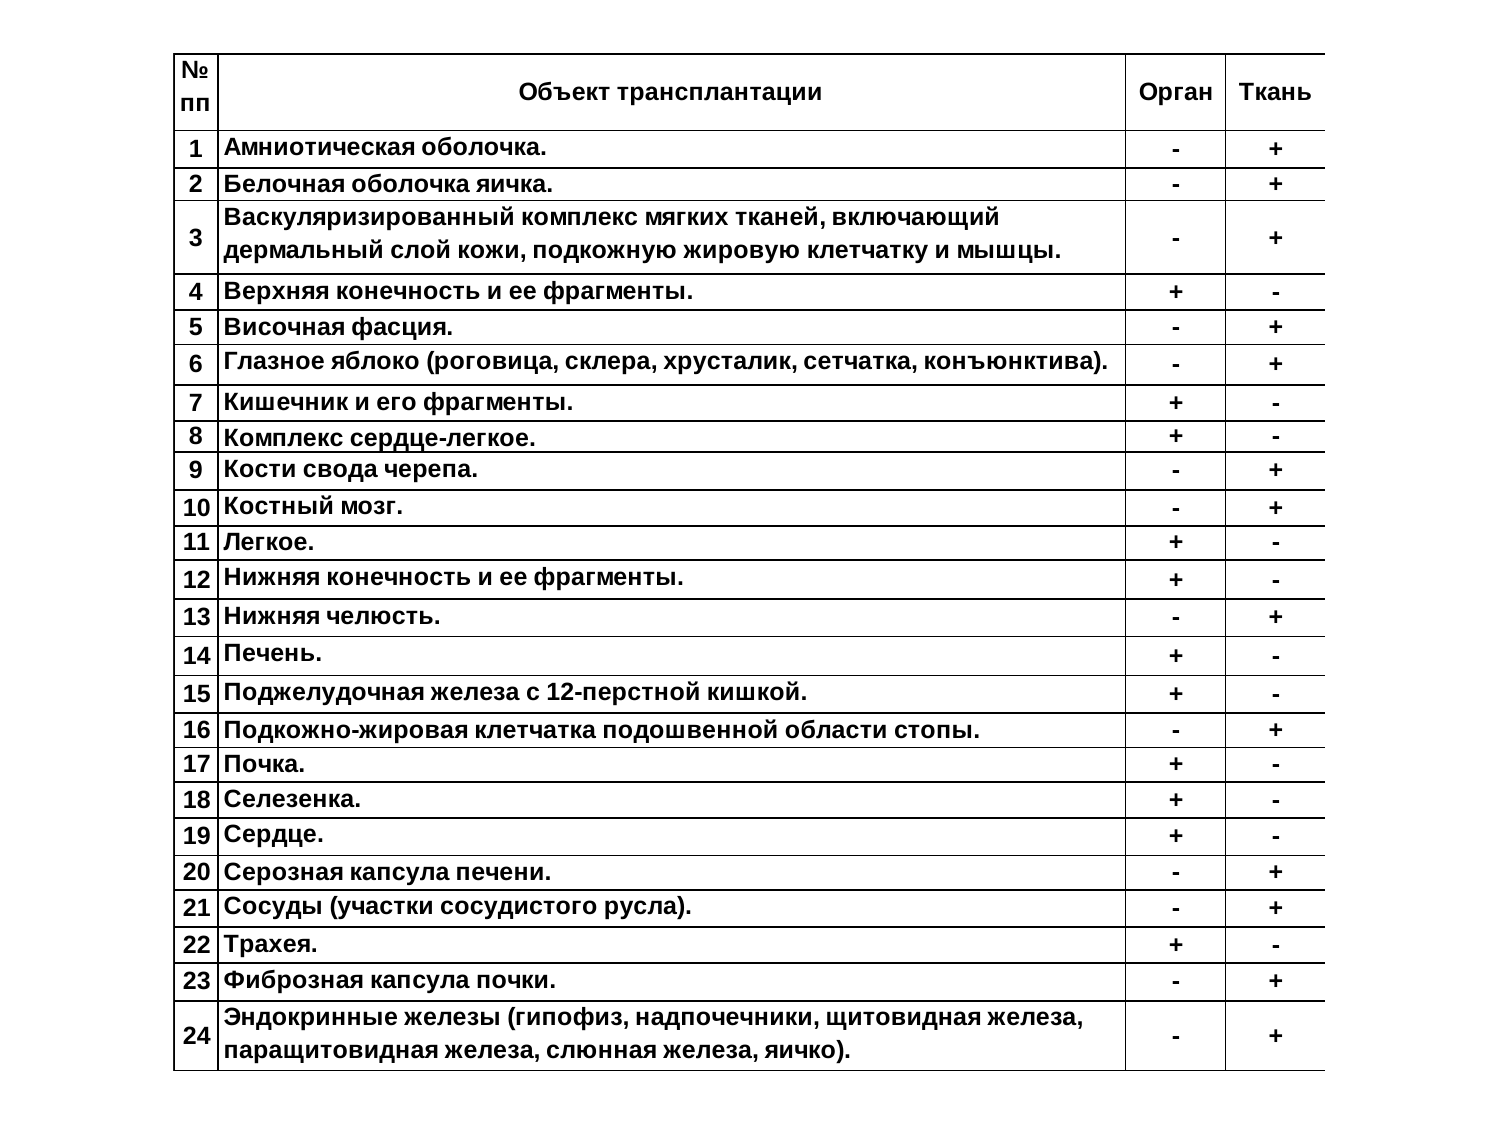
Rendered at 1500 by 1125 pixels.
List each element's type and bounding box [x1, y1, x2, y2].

picture [173, 52, 1327, 1073]
